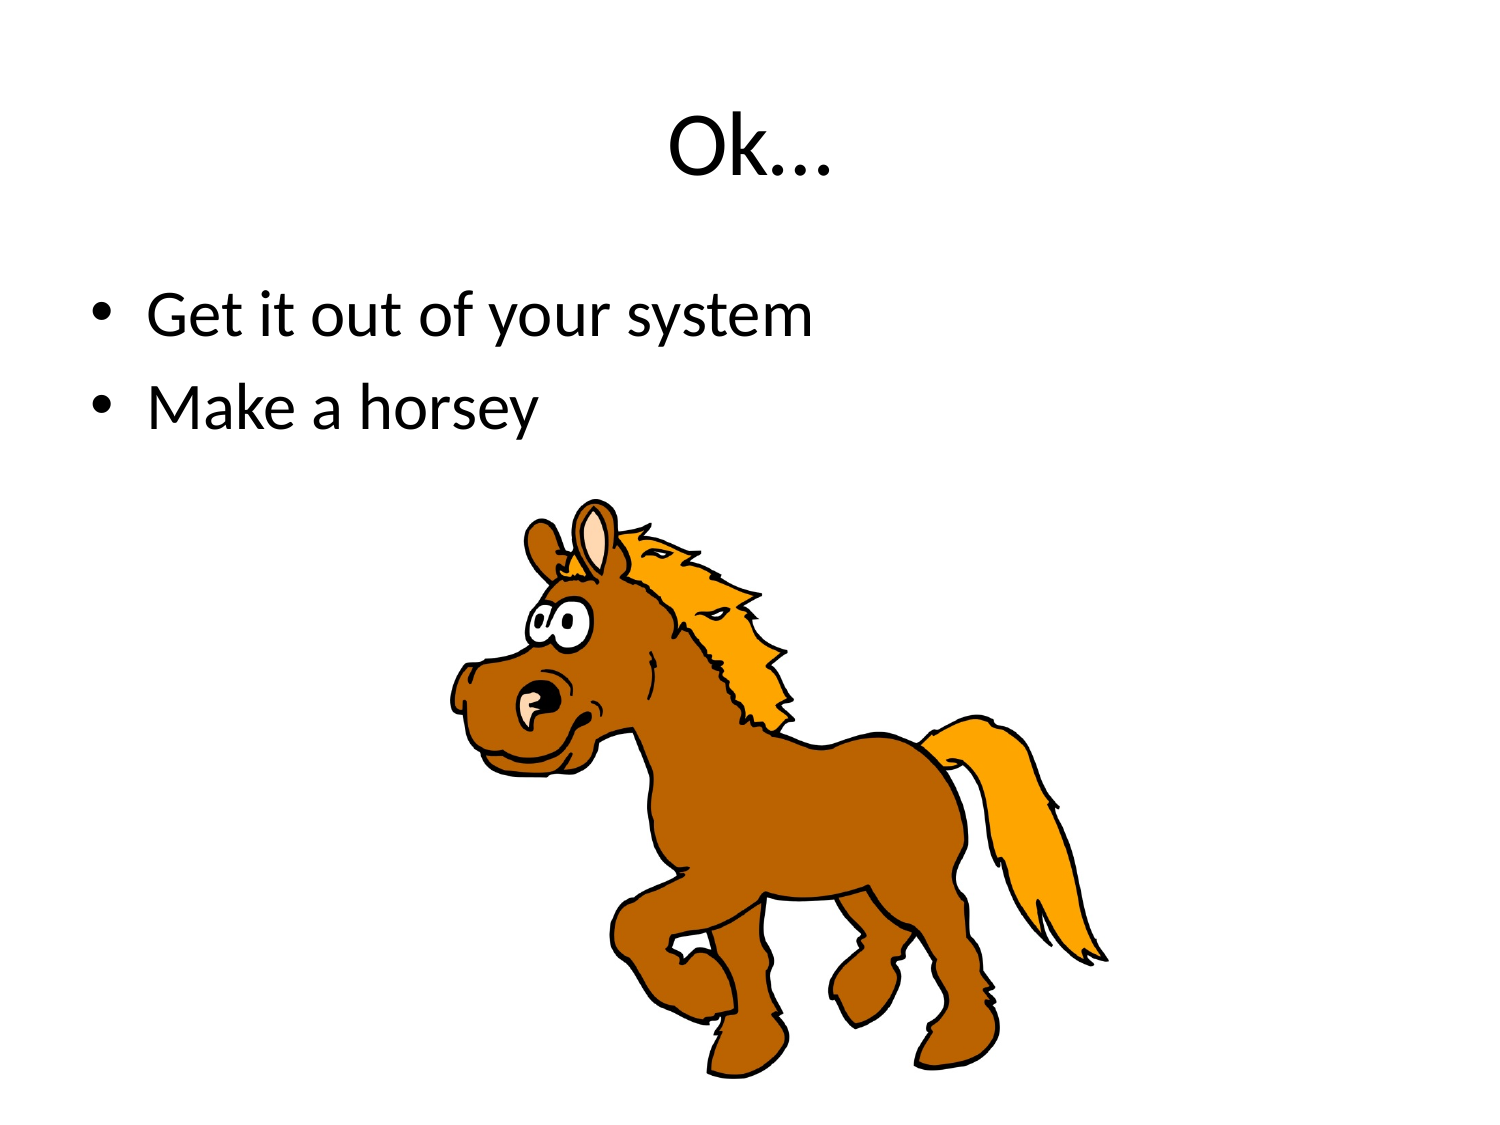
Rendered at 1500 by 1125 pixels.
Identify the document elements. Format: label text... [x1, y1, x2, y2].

list Get it out of your system Make a horsey [75, 262, 1425, 475]
title Ok… [75, 45, 1425, 233]
picture [449, 499, 1109, 1079]
